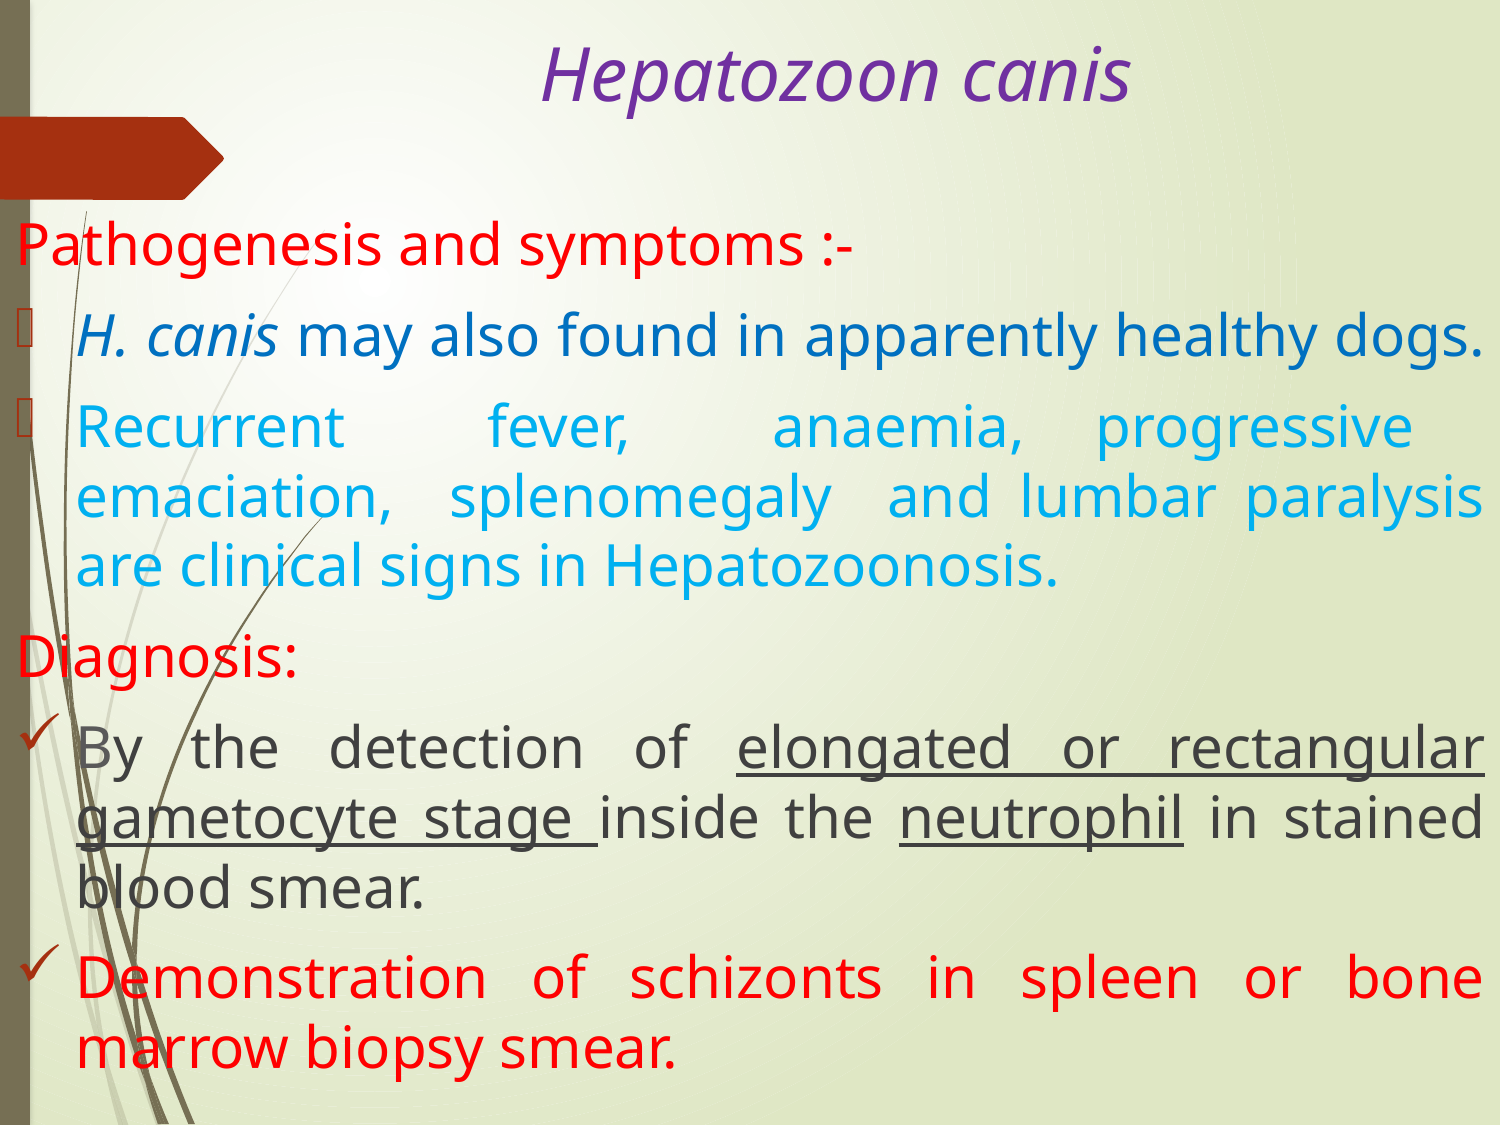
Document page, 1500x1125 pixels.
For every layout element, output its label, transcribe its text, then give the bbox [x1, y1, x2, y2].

list Pathogenesis and symptoms :- H. canis may also found in apparently healthy dogs. Recurrent fever, anaemia, progressive emaciation, splenomegaly and lumbar paralysis are clinical signs in Hepatozoonosis. Diagnosis: By the detection of elongated or rectangular gametocyte stage inside the neutrophil in stained blood smear. Demonstration of schizonts in spleen or bone marrow biopsy smear. [0, 200, 1500, 1125]
title Hepatozoon canis [253, 19, 1400, 149]
